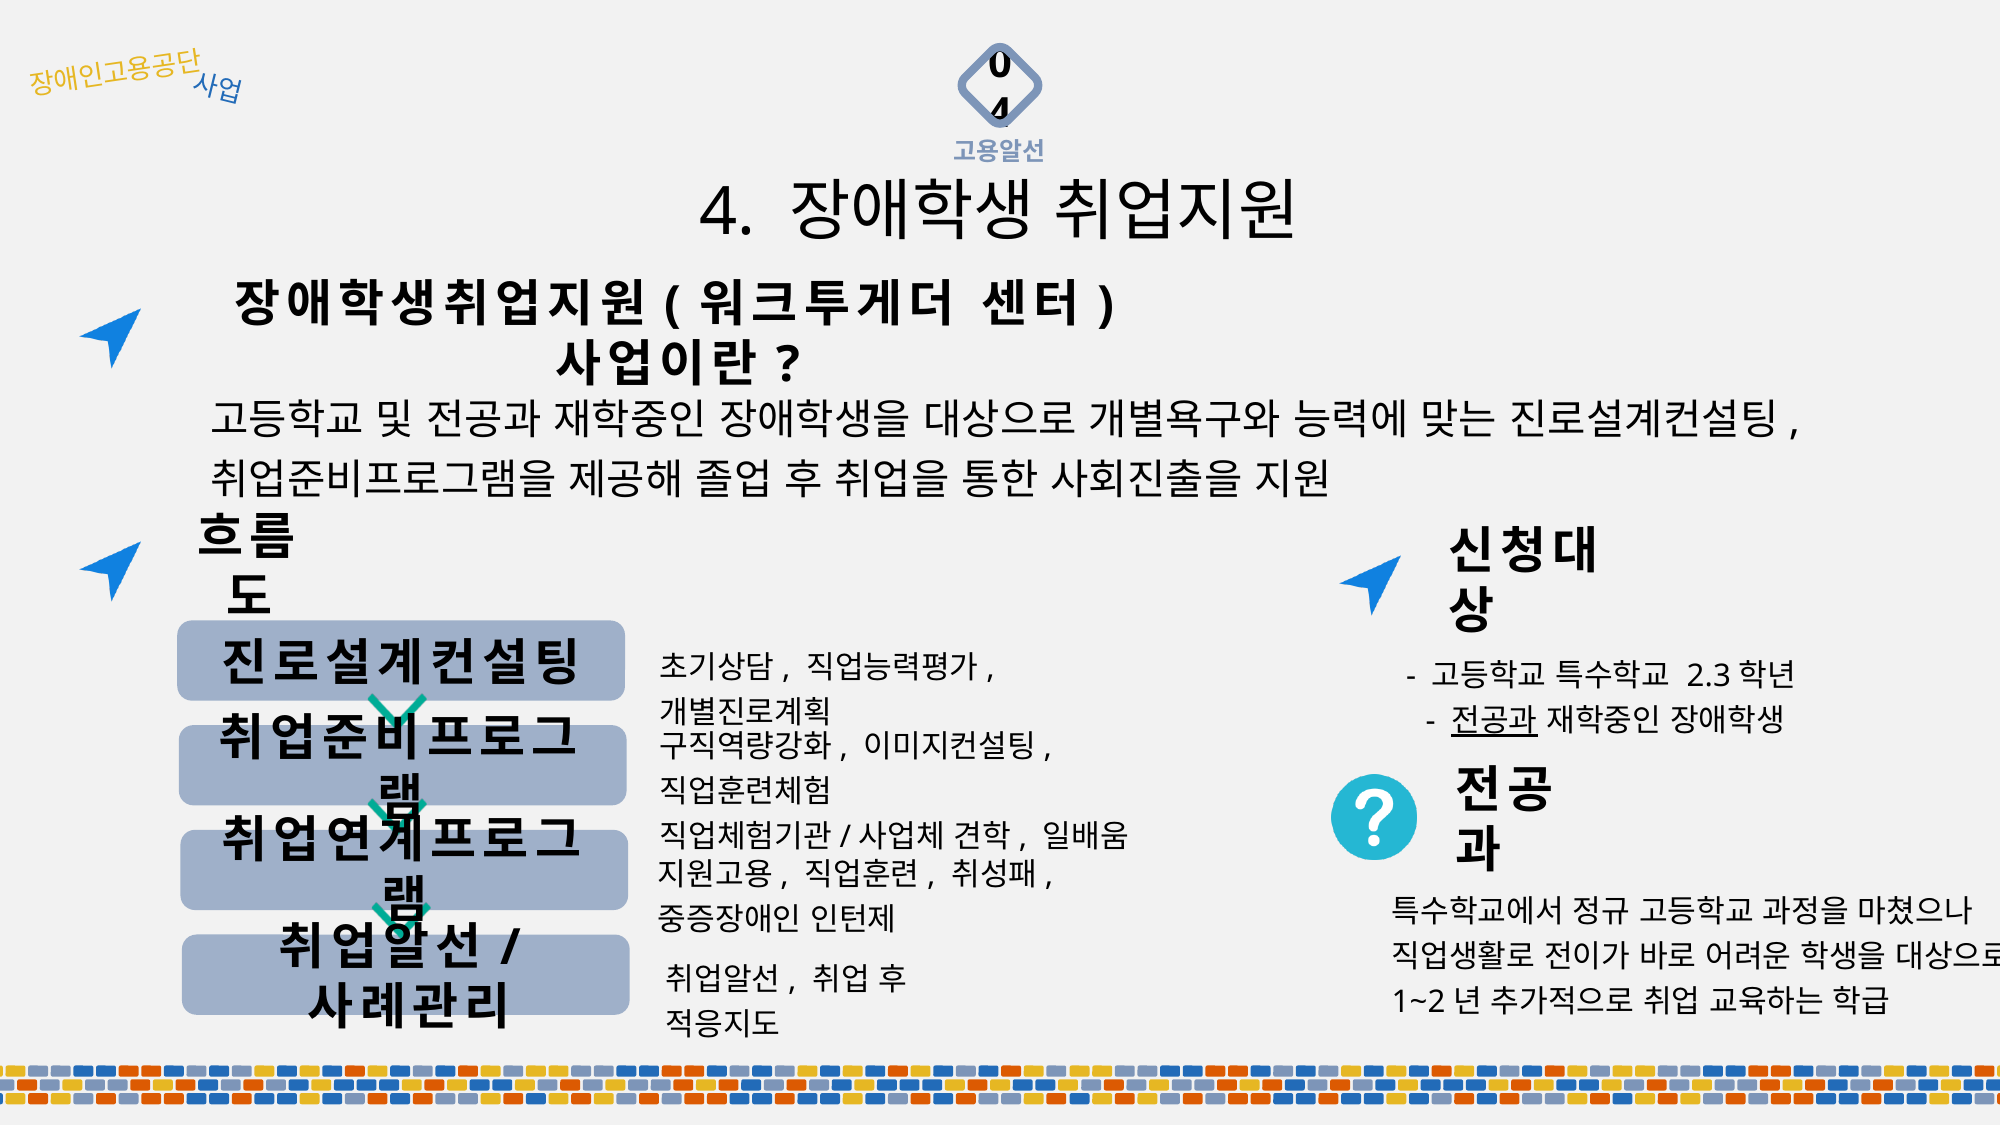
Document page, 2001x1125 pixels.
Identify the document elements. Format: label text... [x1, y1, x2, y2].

text_box 장애학생취업지원(워크투게더 센터) 사업이란? [173, 264, 1182, 399]
picture [79, 540, 141, 602]
text_box 신청대상 [1433, 511, 1657, 640]
text_box 진로설계컨설팅 [188, 623, 614, 698]
text_box [618, 829, 630, 909]
text_box [176, 619, 627, 702]
picture [1338, 554, 1401, 616]
text_box 초기상담, 직업능력평가, 개별진로계획 [644, 632, 1092, 711]
text_box [614, 724, 628, 806]
picture [365, 787, 429, 847]
text_box 취업알선/사례관리 [196, 907, 622, 1043]
text_box 고등학교 및 전공과 재학중인 장애학생을 대상으로 개별욕구와 능력에 맞는 진로설계컨설팅, 취업준비프로그램을 제공해 졸업 후 취업을 통한 사회진출을 지원 [195, 375, 1904, 510]
text_box 4. 장애학생 취업지원 [685, 160, 1315, 255]
text_box [177, 725, 188, 806]
text_box 취업준비프로그램 [188, 698, 614, 833]
text_box 취업연계프로그램 [191, 800, 618, 936]
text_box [873, 52, 1127, 119]
text_box 고용알선 [939, 128, 1061, 174]
text_box 취업알선, 취업 후 적응지도 [650, 944, 970, 1049]
text_box [179, 830, 191, 911]
text_box 흐름도 [173, 497, 326, 632]
text_box 지원고용, 직업훈련, 취성패, 중증장애인 인턴제 [643, 839, 1177, 945]
picture [79, 307, 141, 369]
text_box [0, 1065, 2000, 1105]
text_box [11, 47, 264, 112]
picture [365, 682, 429, 742]
picture [369, 890, 433, 951]
text_box [622, 935, 631, 1015]
text_box [180, 934, 196, 1016]
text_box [1331, 774, 1980, 1029]
text_box 구직역량강화, 이미지컨설팅, 직업훈련체험 직업체험기관/사업체 견학, 일배움 [644, 711, 1148, 839]
text_box - 고등학교 특수학교 2.3학년 - 전공과 재학중인 장애학생 [1391, 640, 1820, 746]
